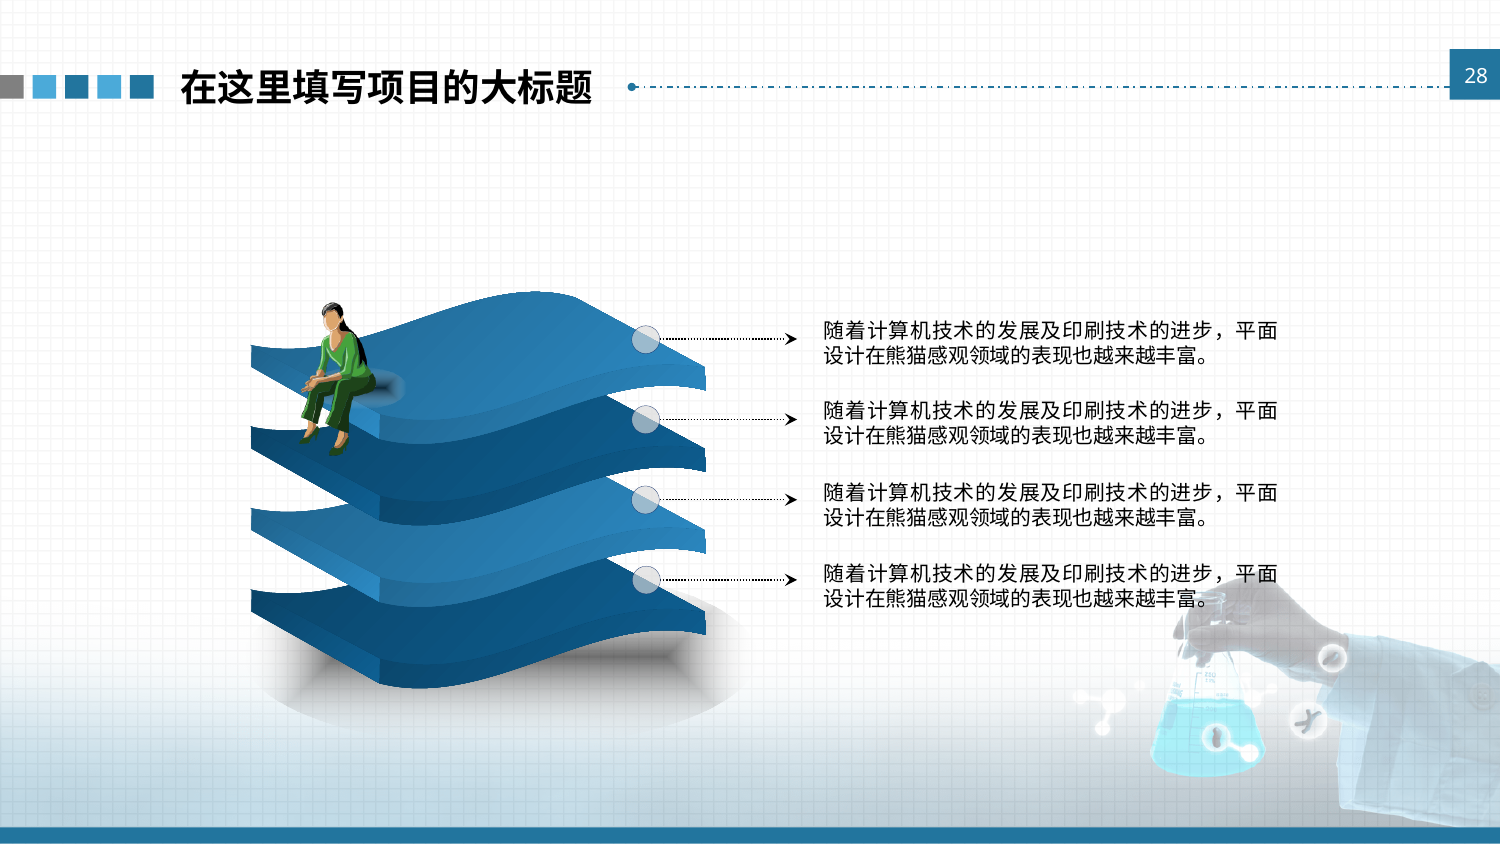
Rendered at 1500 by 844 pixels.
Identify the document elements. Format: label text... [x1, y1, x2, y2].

text_box 随着计算机技术的发展及印刷技术的进步，平面设计在熊猫感观领域的表现也越来越丰富。 [809, 310, 1294, 375]
text_box [32, 74, 57, 100]
picture [0, 0, 1500, 827]
text_box [1449, 48, 1500, 54]
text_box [250, 538, 707, 607]
text_box [0, 74, 25, 100]
text_box 随着计算机技术的发展及印刷技术的进步，平面设计在熊猫感观领域的表现也越来越丰富。 [809, 552, 1294, 618]
text_box 28 [1449, 54, 1500, 95]
text_box [64, 74, 89, 100]
text_box 随着计算机技术的发展及印刷技术的进步，平面设计在熊猫感观领域的表现也越来越丰富。 [809, 390, 1294, 456]
text_box [1449, 95, 1500, 101]
text_box [96, 74, 122, 100]
text_box [129, 74, 154, 100]
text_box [250, 291, 707, 444]
text_box 随着计算机技术的发展及印刷技术的进步，平面设计在熊猫感观领域的表现也越来越丰富。 [809, 471, 1294, 537]
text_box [250, 617, 707, 689]
text_box 在这里填写项目的大标题 [165, 56, 615, 117]
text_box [250, 454, 707, 526]
text_box [278, 604, 757, 747]
